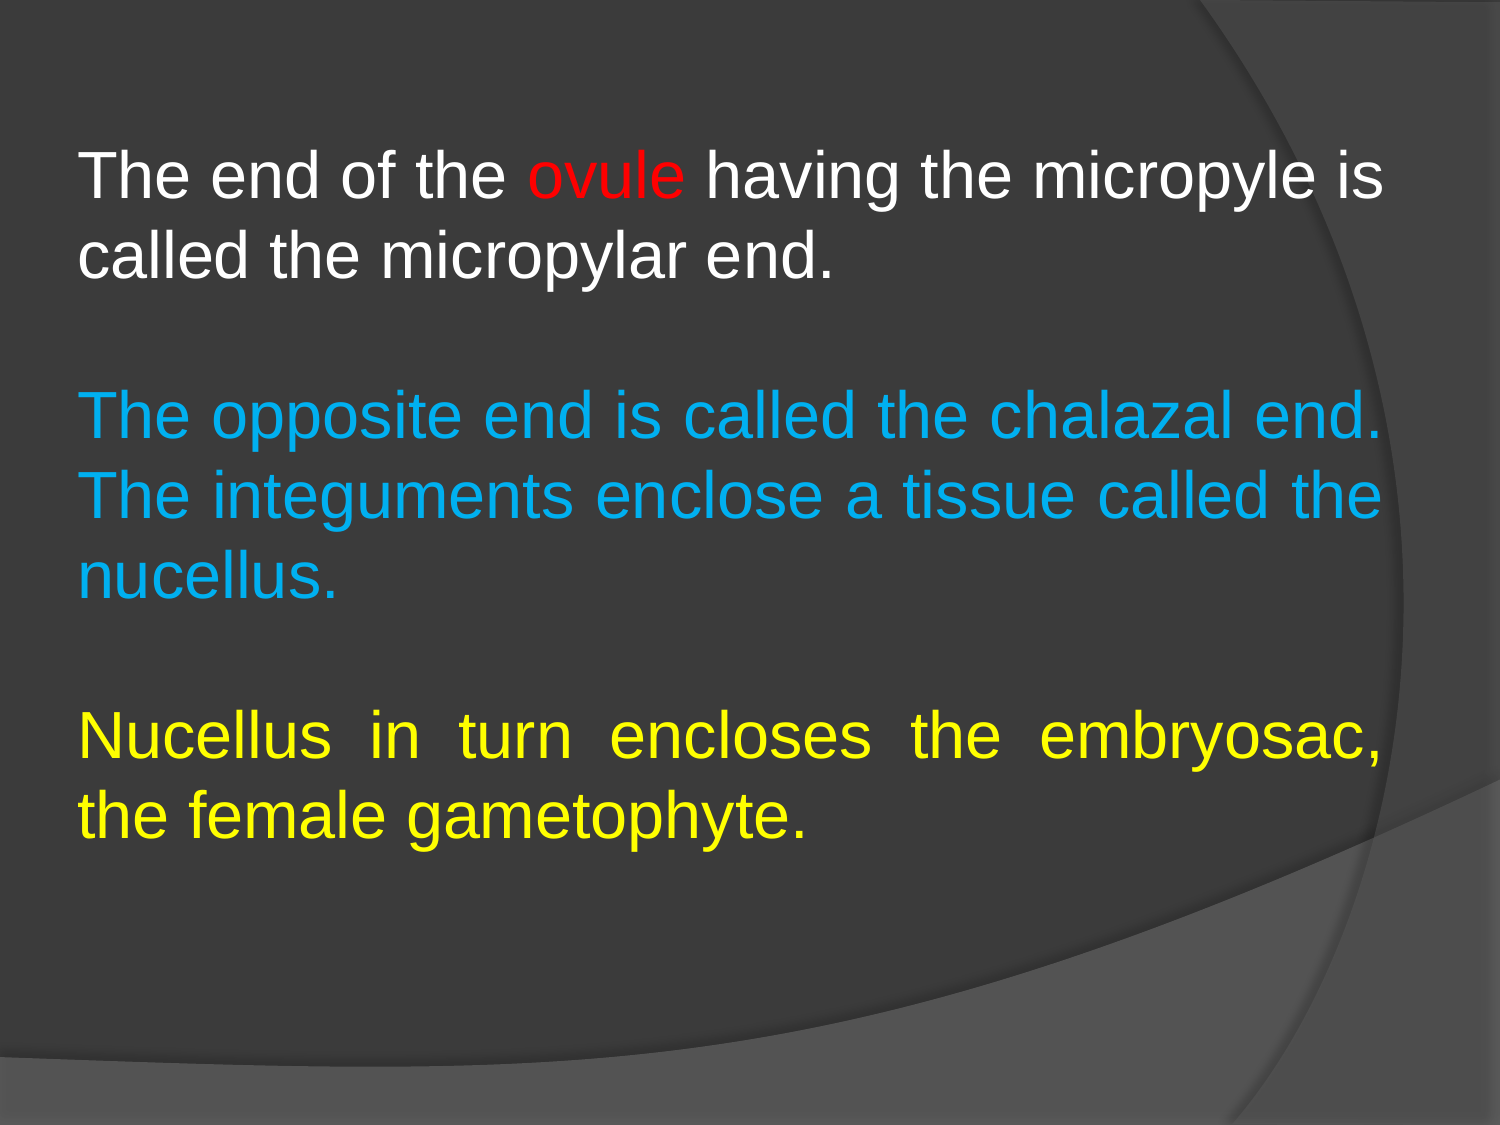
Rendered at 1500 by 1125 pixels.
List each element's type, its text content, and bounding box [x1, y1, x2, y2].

text_box The end of the ovule having the micropyle is called the micropylar end. The opposite end is called the chalazal end. The integuments enclose a tissue called the nucellus. Nucellus in turn encloses the embryosac, the female gametophyte. [62, 124, 1400, 860]
